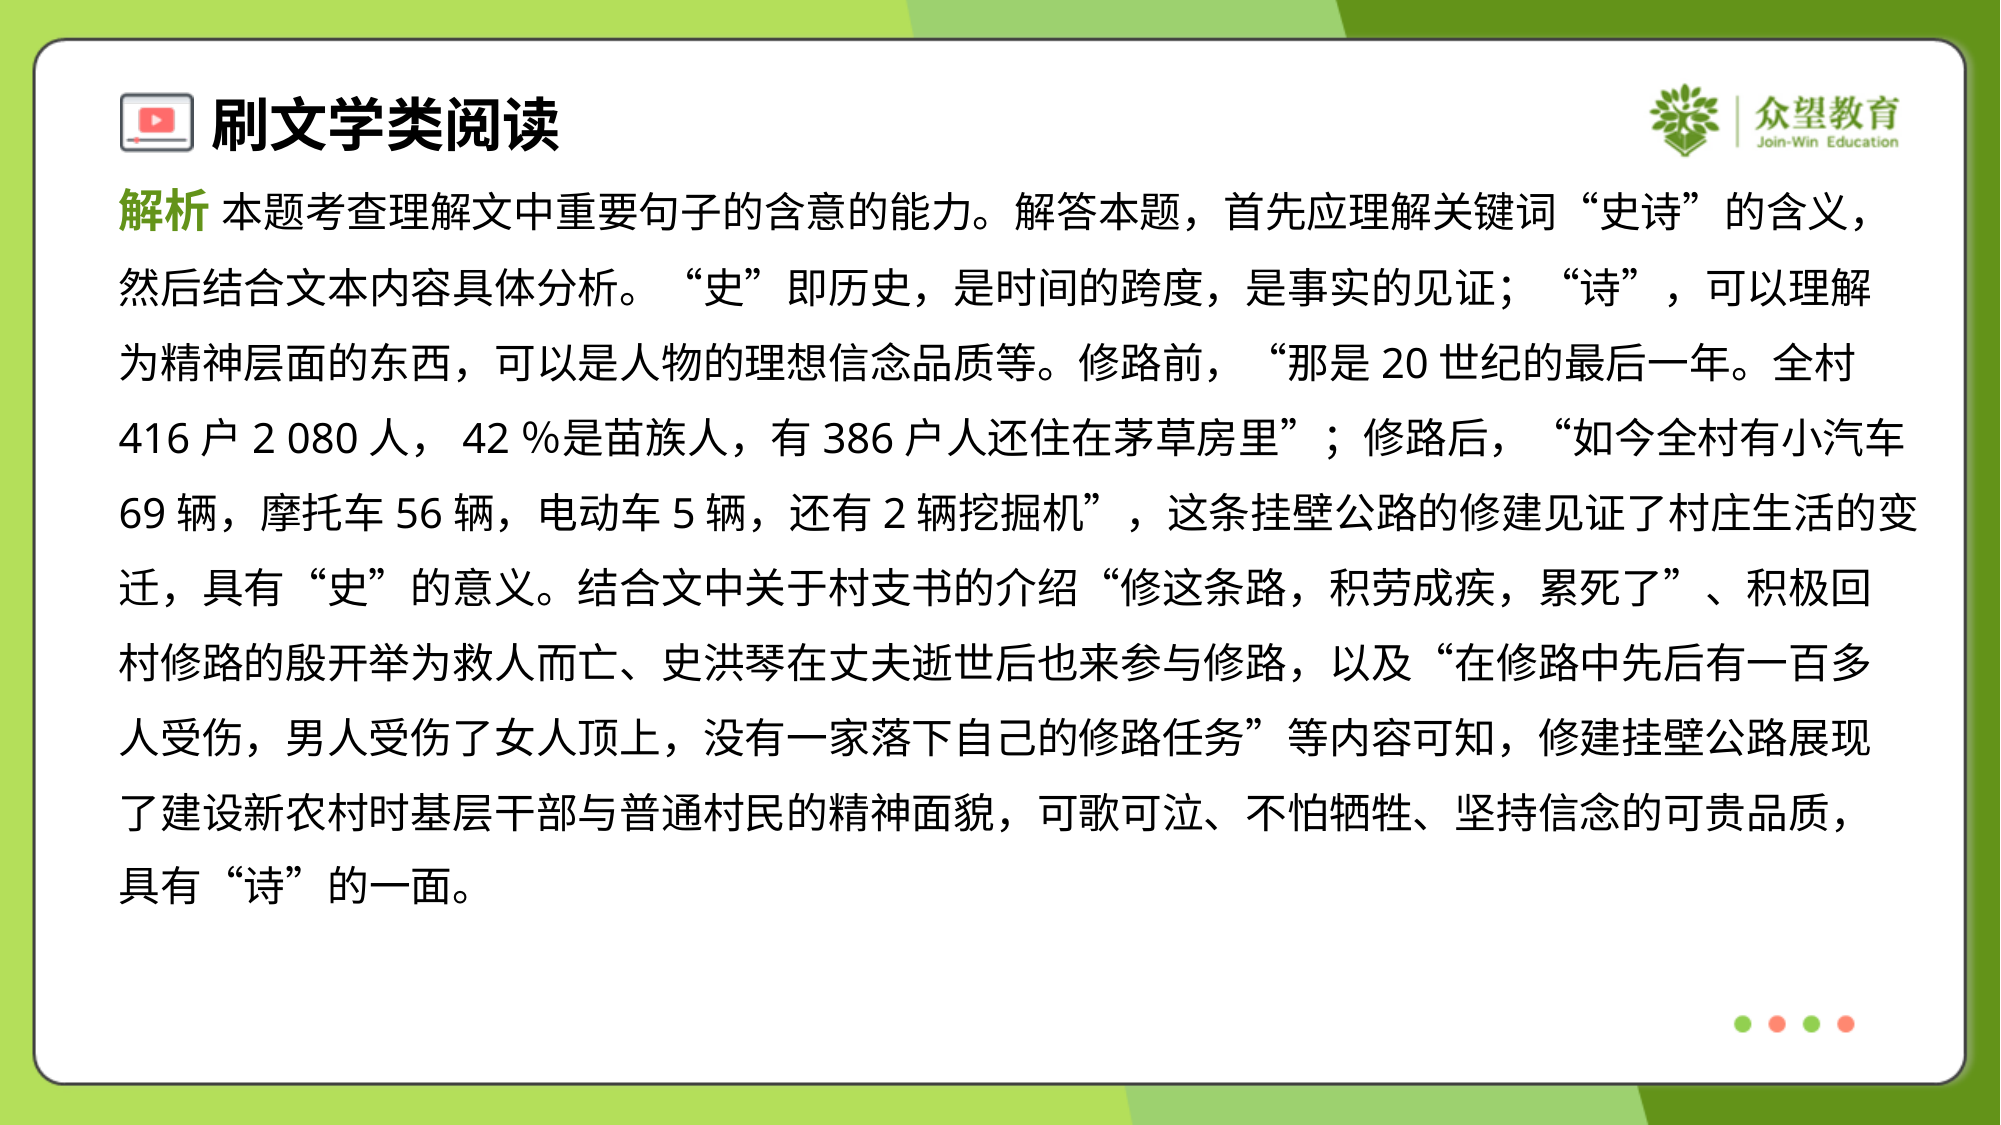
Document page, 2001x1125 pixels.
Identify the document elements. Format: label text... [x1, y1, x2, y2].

text_box 解析 本题考查理解文中重要句子的含意的能力。解答本题，首先应理解关键词“史诗”的含义， 然后结合文本内容具体分析。“史”即历史，是时间的跨度，是事实的见证；“诗”，可以理解 为精神层面的东西，可以是人物的理想信念品质等。修路前，“那是20世纪的最后一年。全村 416户2 080人，42％是苗族人，有386户人还住在茅草房里”；修路后，“如今全村有小汽车 69辆，摩托车56辆，电动车5辆，还有2辆挖掘机”，这条挂壁公路的修建见证了村庄生活的变 迁，具有“史”的意义。结合文中关于村支书的介绍“修这条路，积劳成疾，累死了”、积极回 村修路的殷开举为救人而亡、史洪琴在丈夫逝世后也来参与修路，以及“在修路中先后有一百多 人受伤，男人受伤了女人顶上，没有一家落下自己的修路任务”等内容可知，修建挂壁公路展现 了建设新农村时基层干部与普通村民的精神面貌，可歌可泣、不怕牺牲、坚持信念的可贵品质， 具有“诗”的一面。 [118, 159, 1883, 902]
picture [0, 0, 2000, 1125]
